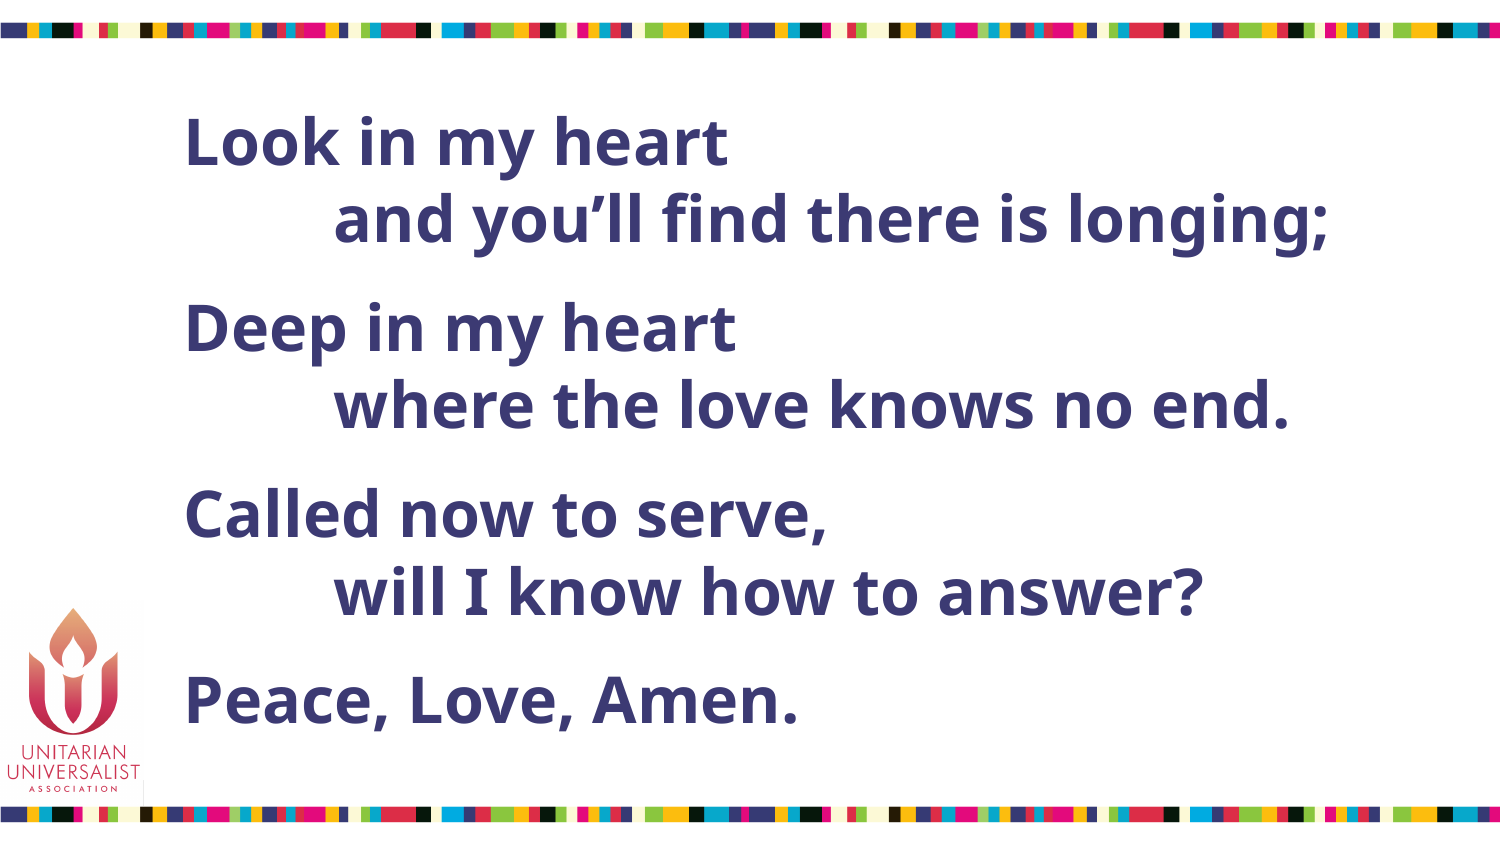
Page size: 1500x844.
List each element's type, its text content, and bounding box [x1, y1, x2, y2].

text_box Look in my heart and you’ll find there is longing; Deep in my heart where the love knows no end. Called now to serve, will I know how to answer? Peace, Love, Amen. [168, 85, 1421, 752]
picture [0, 600, 1500, 824]
picture [0, 22, 1500, 40]
